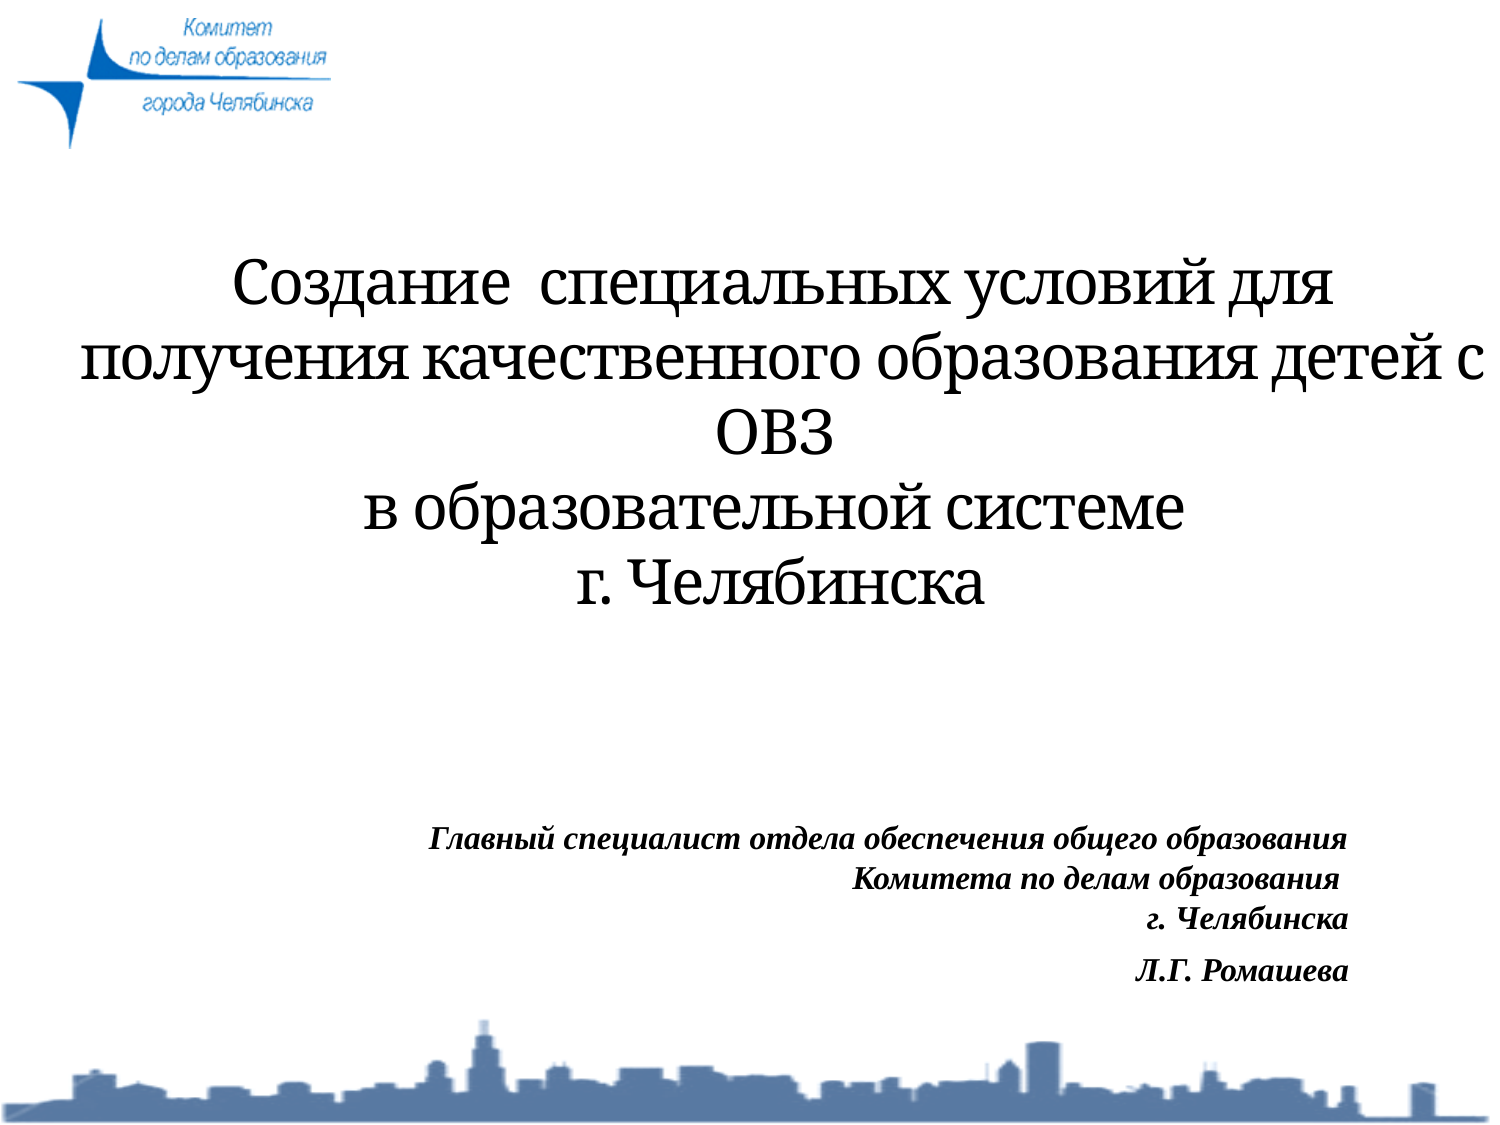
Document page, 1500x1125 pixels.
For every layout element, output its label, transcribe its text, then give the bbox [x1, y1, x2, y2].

picture [0, 1011, 1500, 1125]
title Создание специальных условий для получения качественного образования детей с ОВЗ в образовательной системе г. Челябинска [64, 125, 1500, 705]
subtitle Главный специалист отдела обеспечения общего образования Комитета по делам образования г. Челябинска Л.Г. Ромашева [409, 808, 1365, 1000]
picture [17, 18, 331, 149]
